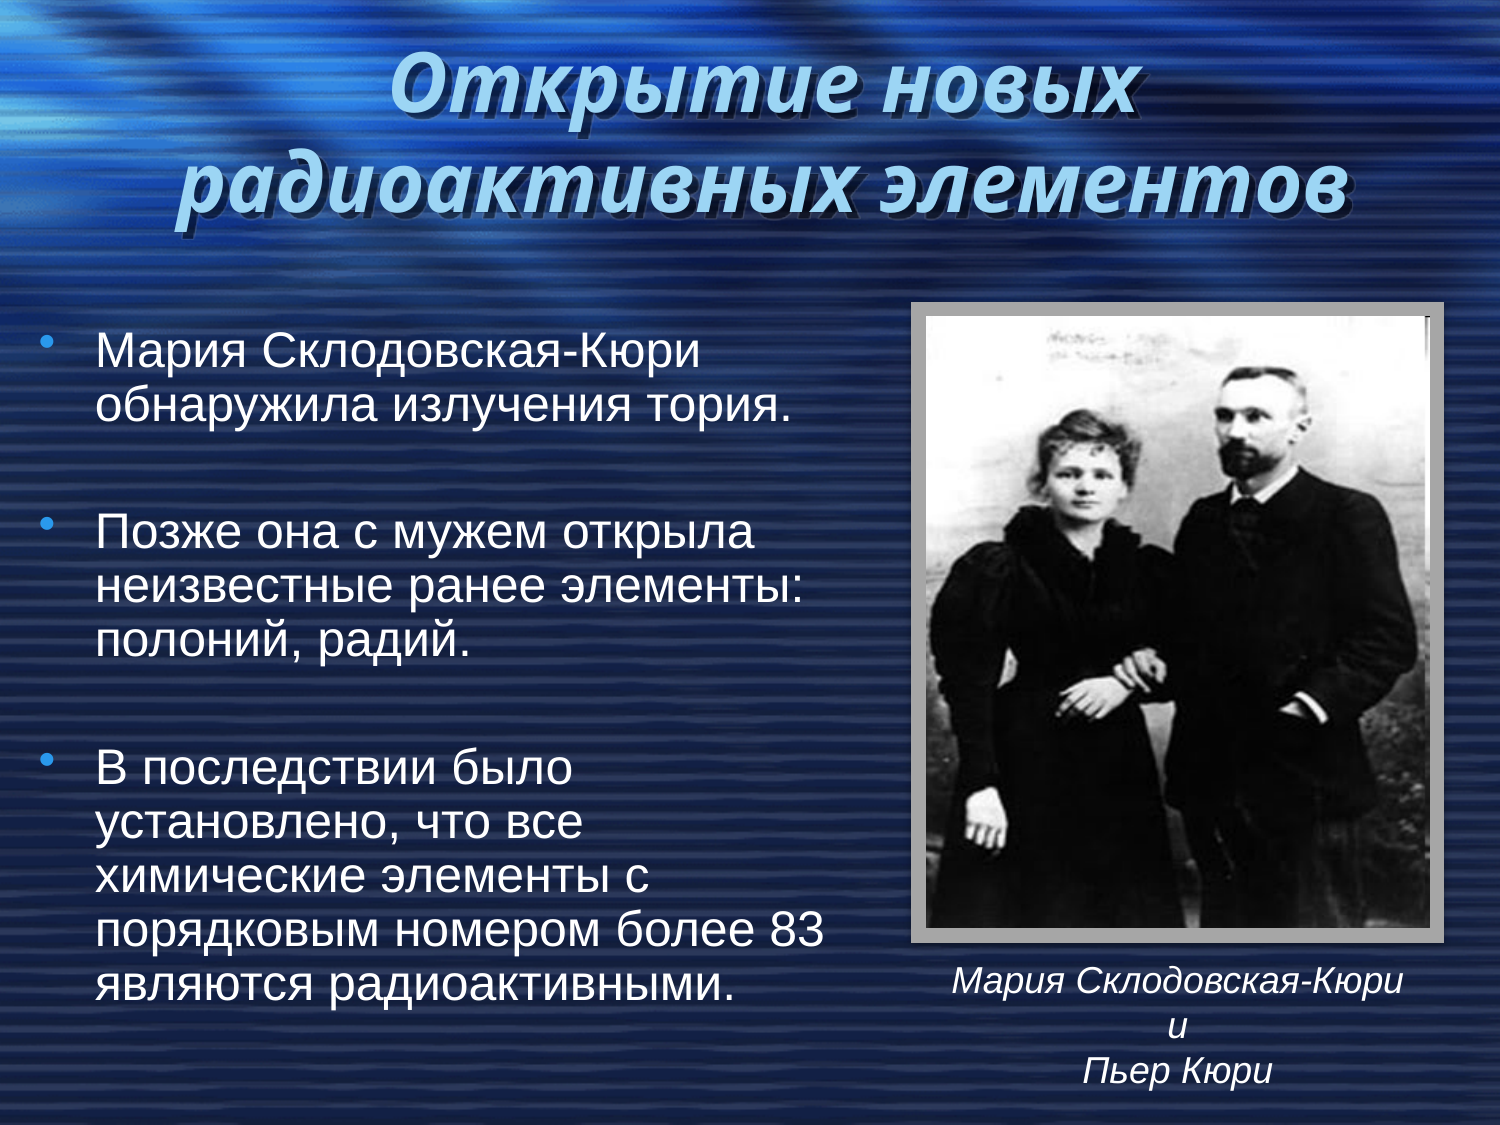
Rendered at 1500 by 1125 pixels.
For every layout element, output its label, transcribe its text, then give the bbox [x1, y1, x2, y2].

list Мария Склодовская-Кюри обнаружила излучения тория. Позже она с мужем открыла неизвестные ранее элементы: полоний, радий. В последствии было установлено, что все химические элементы с порядковым номером более 83 являются радиоактивными. [23, 316, 856, 1067]
title Открытие новых радиоактивных элементов [74, 34, 1454, 223]
text_box Мария Склодовская-Кюри и Пьер Кюри [913, 949, 1442, 1099]
picture [0, 0, 1500, 1125]
